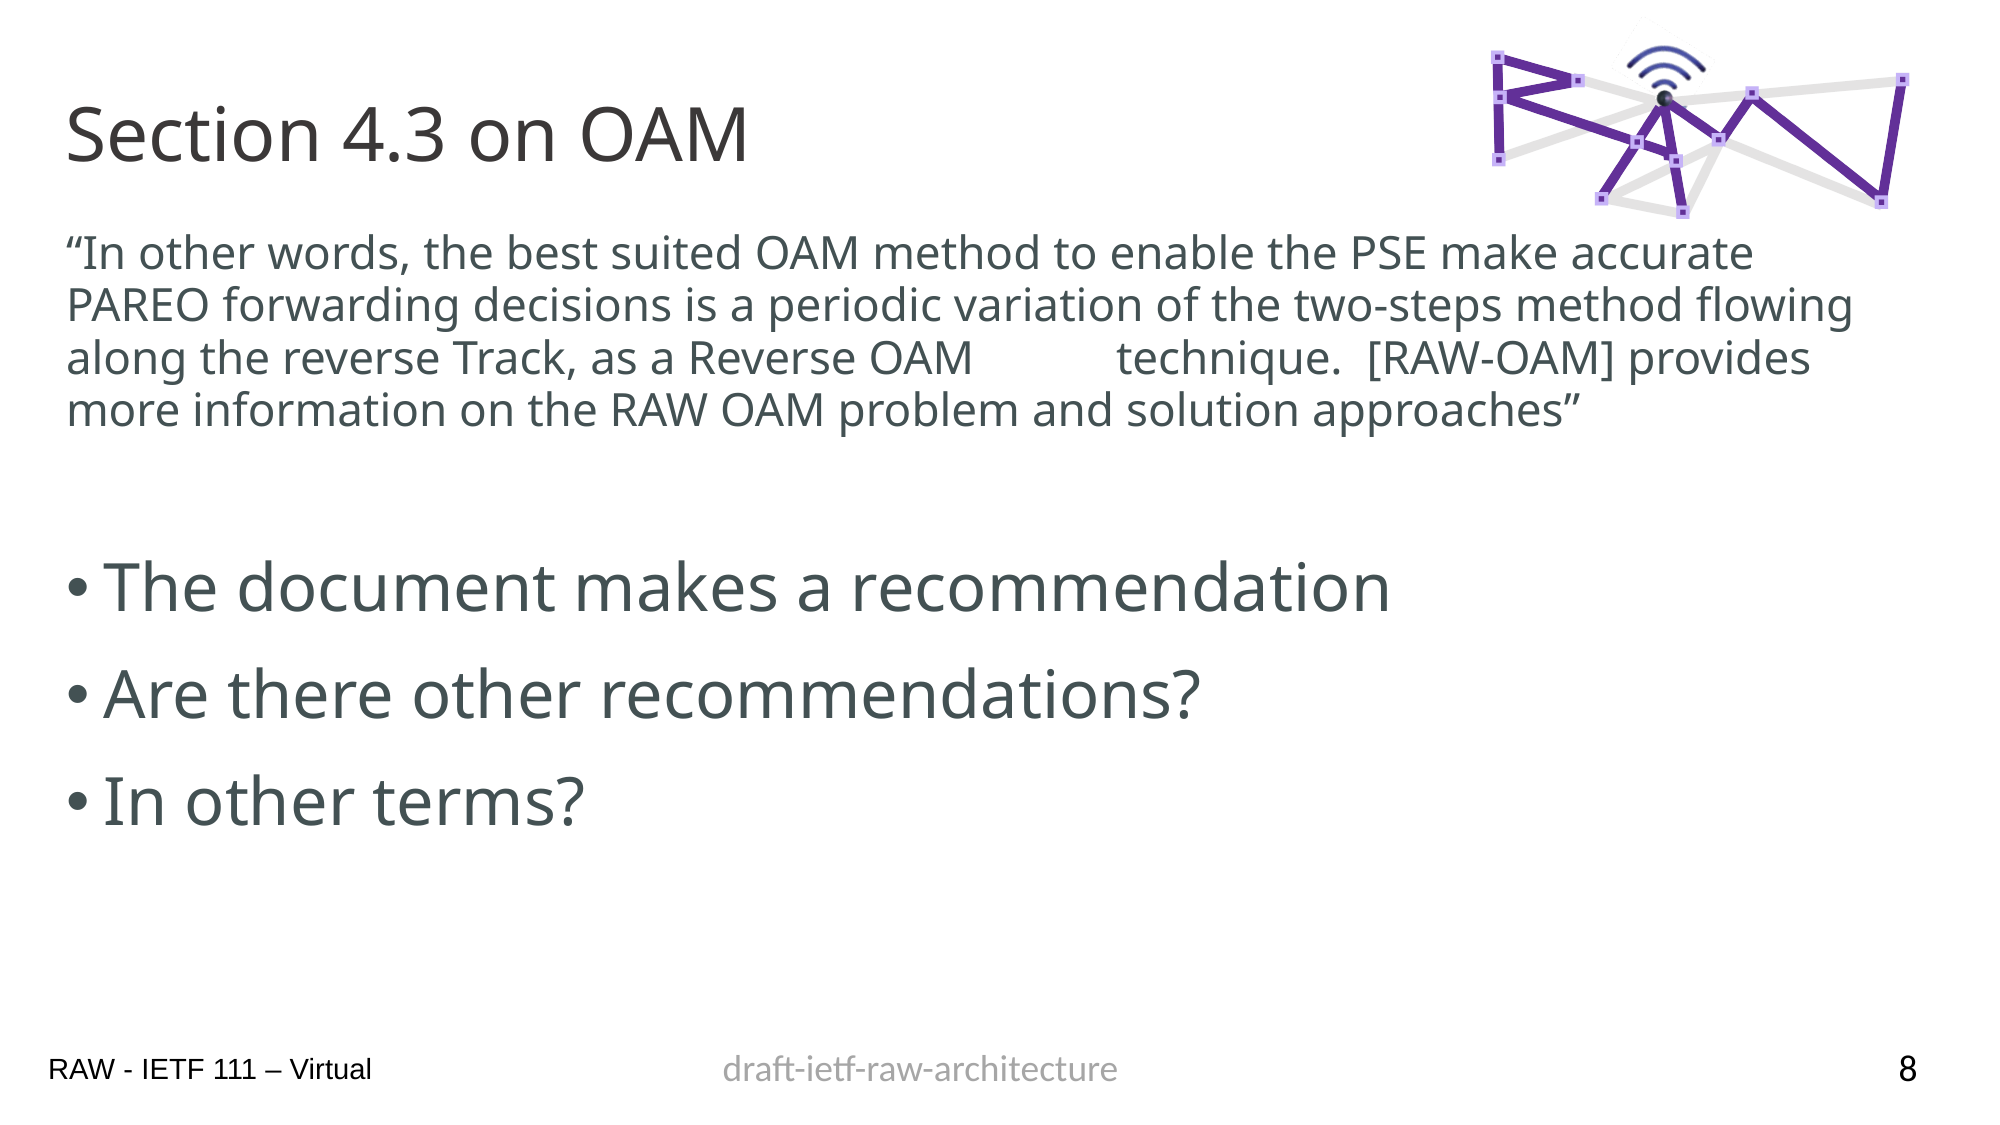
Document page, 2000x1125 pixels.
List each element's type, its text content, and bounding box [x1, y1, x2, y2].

text_box draft-ietf-raw-architecture [707, 1036, 1708, 1097]
title Section 4.3 on OAM [50, 70, 1927, 209]
list “In other words, the best suited OAM method to enable the PSE make accurate PAREO forwarding decisions is a periodic variation of the two-steps method flowing along the reverse Track, as a Reverse OAM technique. [RAW-OAM] provides more information on the RAW OAM problem and solution approaches” The document makes a recommendation Are there other recommendations? In other terms? [51, 220, 1926, 1035]
slide_number 8 [1708, 1036, 1933, 1097]
picture [1464, 0, 1956, 239]
